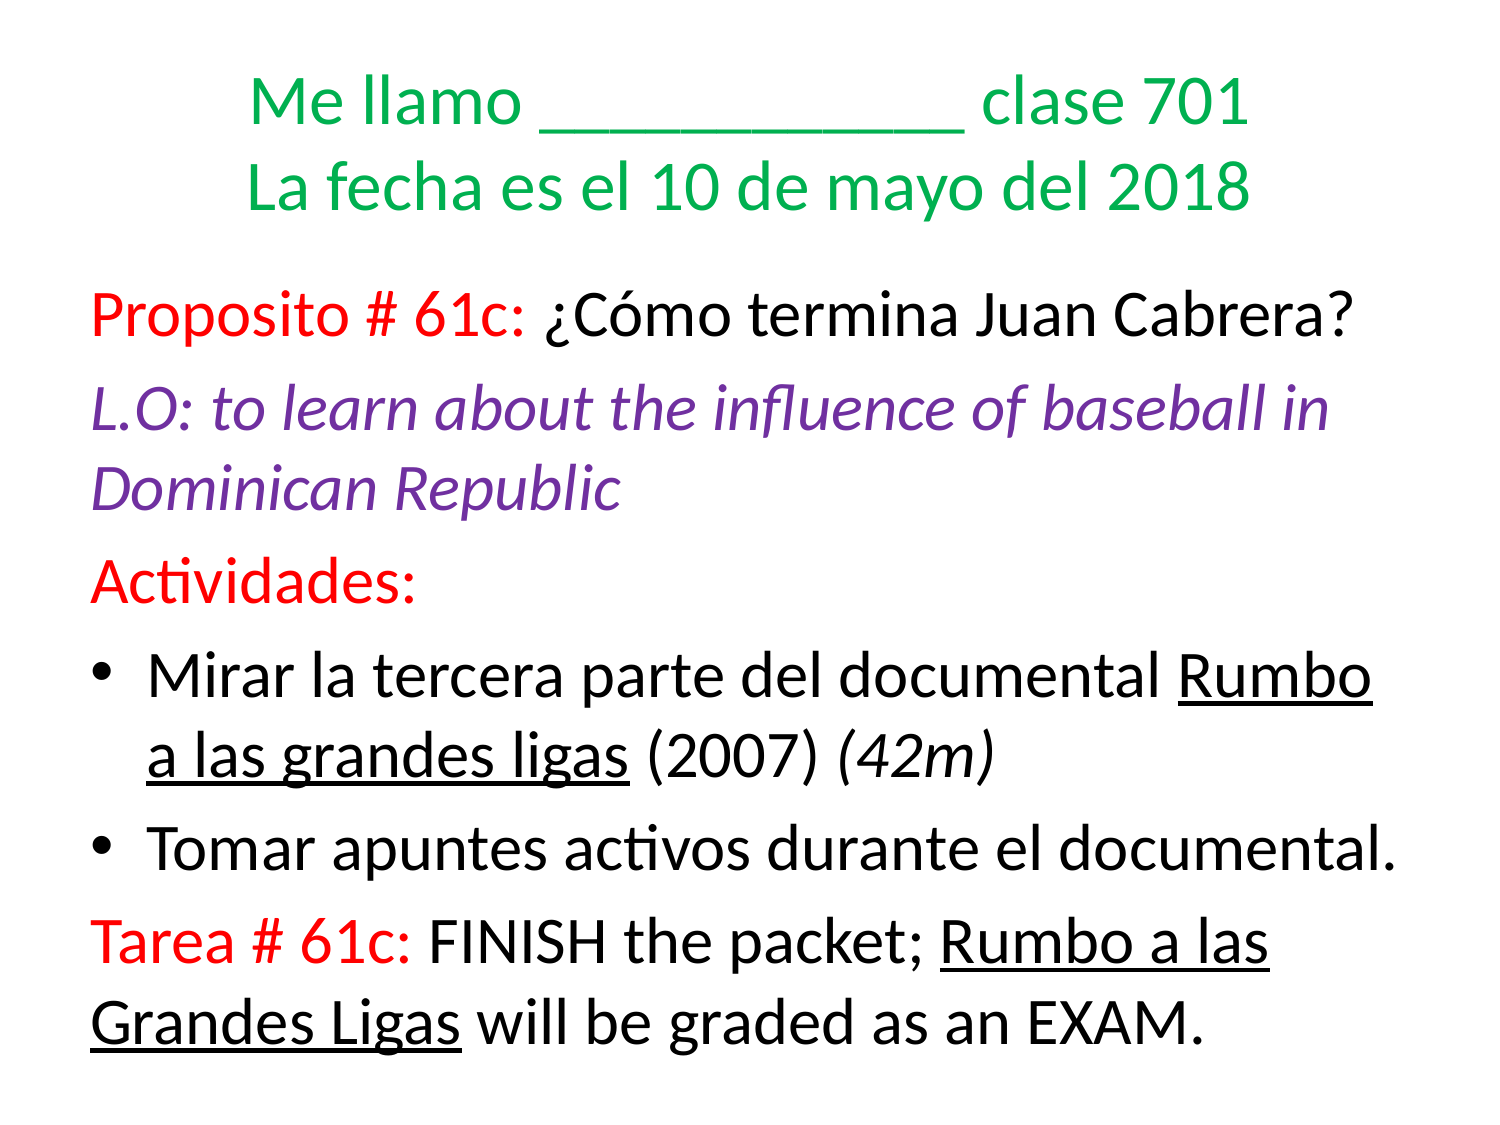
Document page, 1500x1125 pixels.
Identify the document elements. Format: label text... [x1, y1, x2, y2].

title Me llamo ____________ clase 701 La fecha es el 10 de mayo del 2018 [75, 45, 1425, 233]
list Proposito # 61c: ¿Cómo termina Juan Cabrera? L.O: to learn about the influence of baseball in Dominican Republic Actividades: Mirar la tercera parte del documental Rumbo a las grandes ligas (2007) (42m) Tomar apuntes activos durante el documental. Tarea # 61c: FINISH the packet; Rumbo a las Grandes Ligas will be graded as an EXAM. [75, 262, 1425, 1100]
